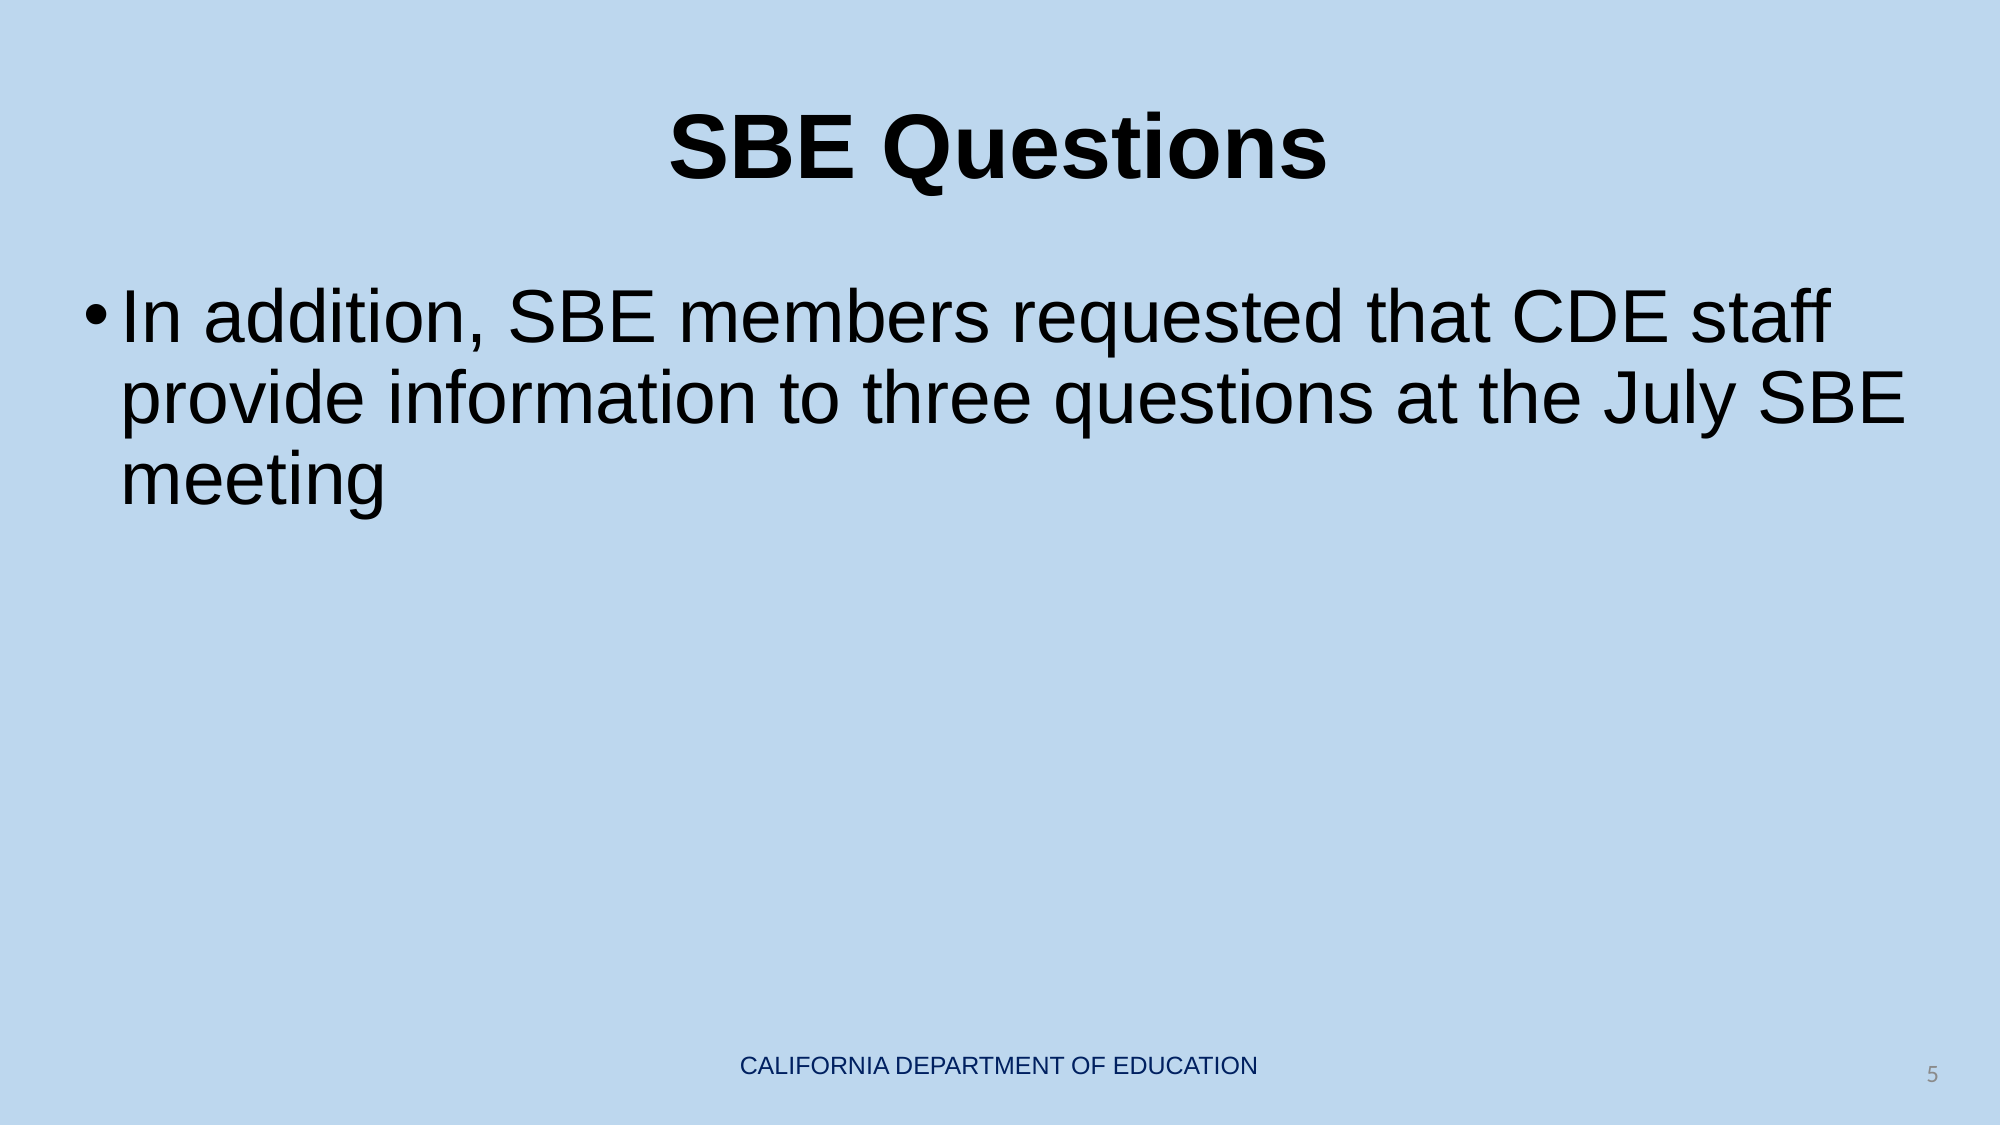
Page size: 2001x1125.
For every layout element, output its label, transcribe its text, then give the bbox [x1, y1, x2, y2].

list In addition, SBE members requested that CDE staff provide information to three questions at the July SBE meeting [68, 270, 1931, 1043]
title SBE Questions [68, 27, 1931, 270]
slide_number 5 [1504, 1042, 1954, 1103]
